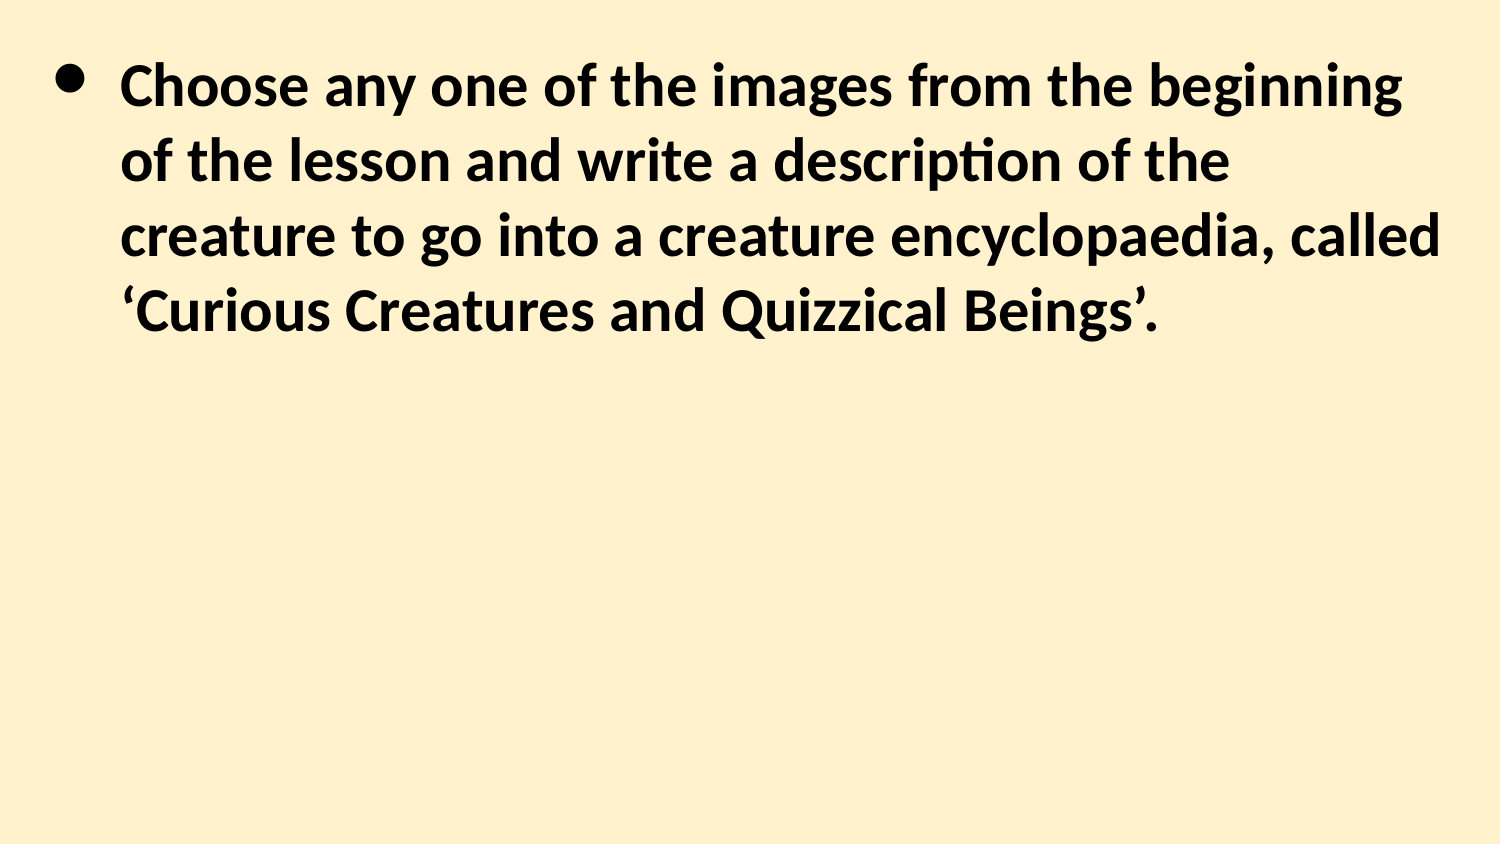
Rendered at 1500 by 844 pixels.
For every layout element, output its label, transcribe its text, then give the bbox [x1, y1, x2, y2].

subtitle Choose any one of the images from the beginning of the lesson and write a description of the creature to go into a creature encyclopaedia, called ‘Curious Creatures and Quizzical Beings’. [30, 28, 1470, 773]
